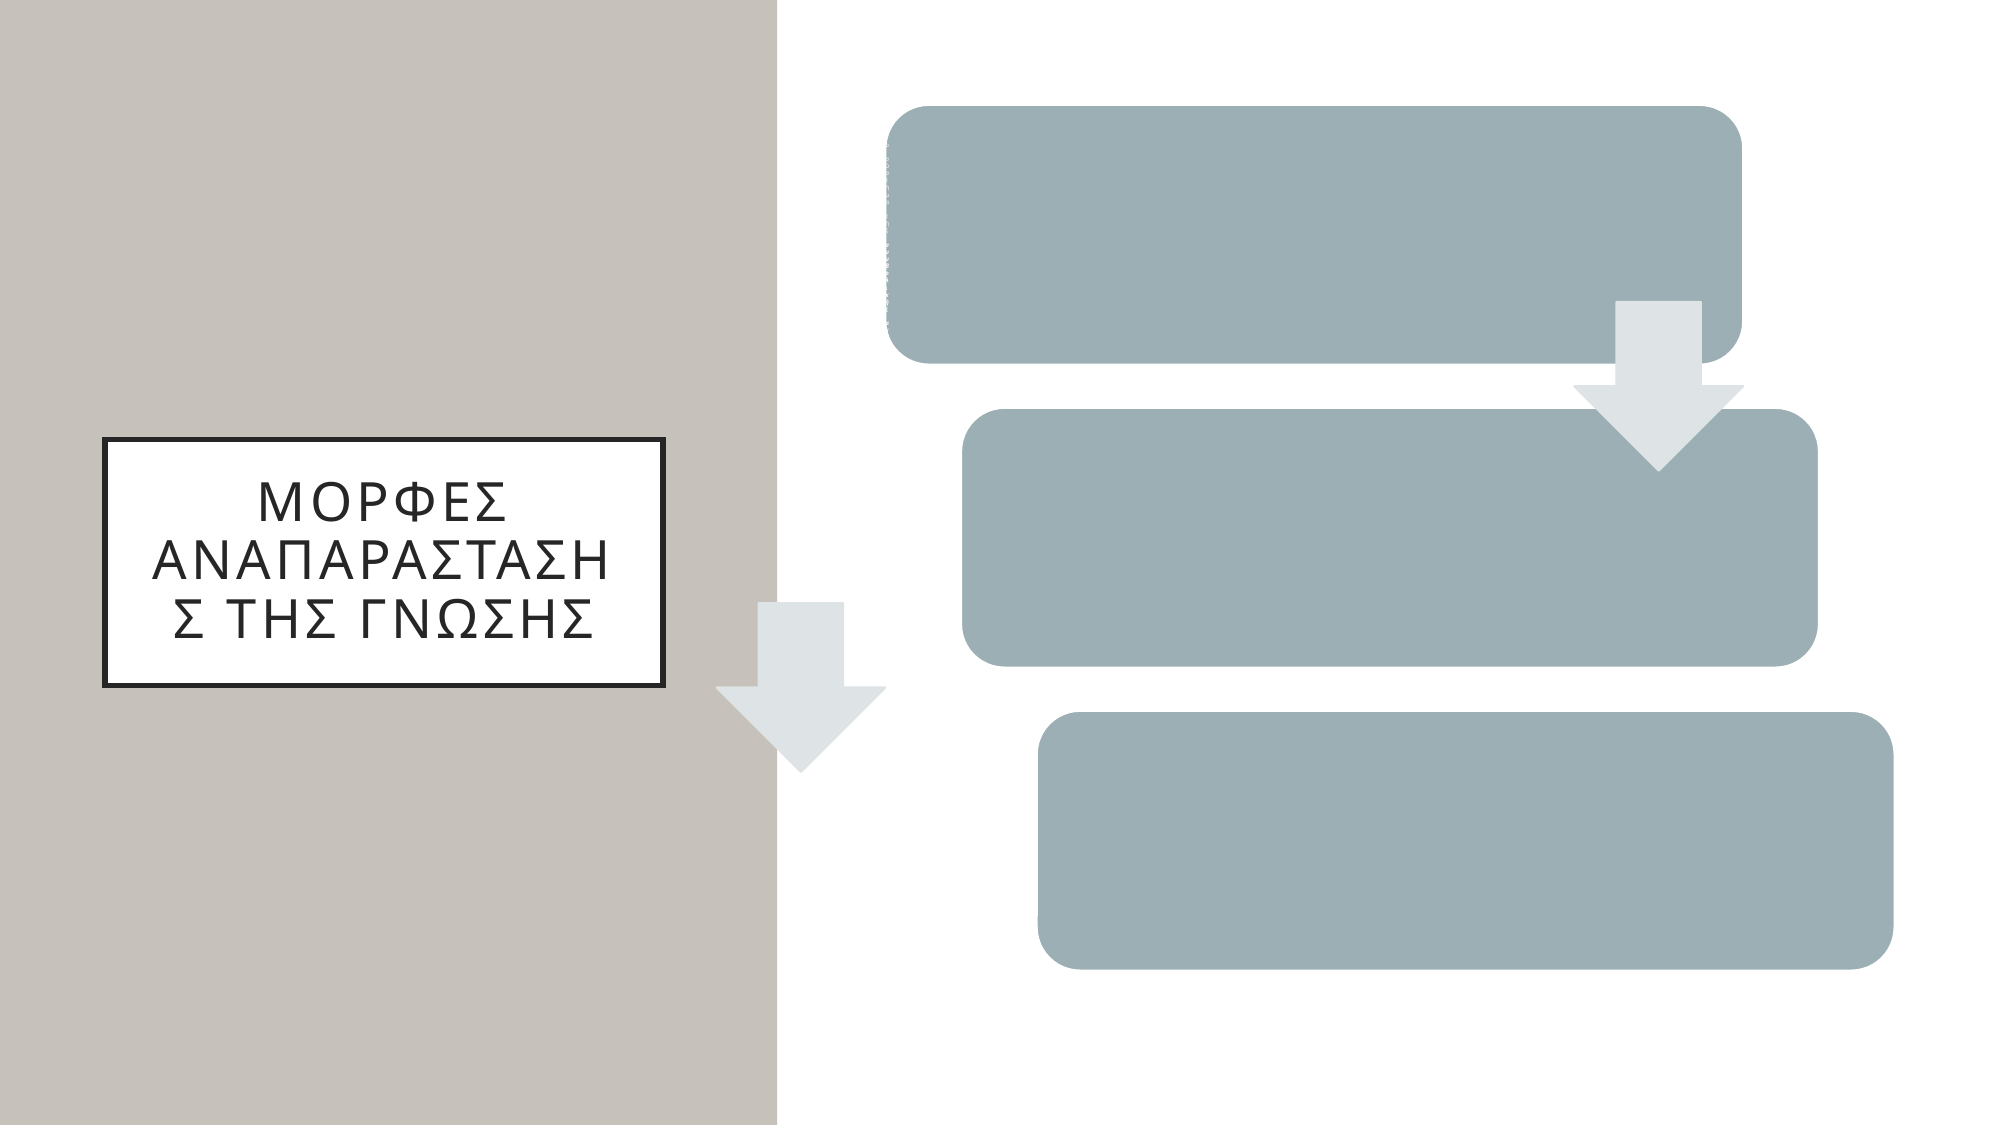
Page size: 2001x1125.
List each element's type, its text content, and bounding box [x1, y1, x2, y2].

title Μορφεσ αναπαραστασησ της γνωσησ [102, 437, 666, 688]
text_box [779, 0, 2000, 1125]
text_box [0, 0, 778, 1125]
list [885, 104, 1895, 971]
